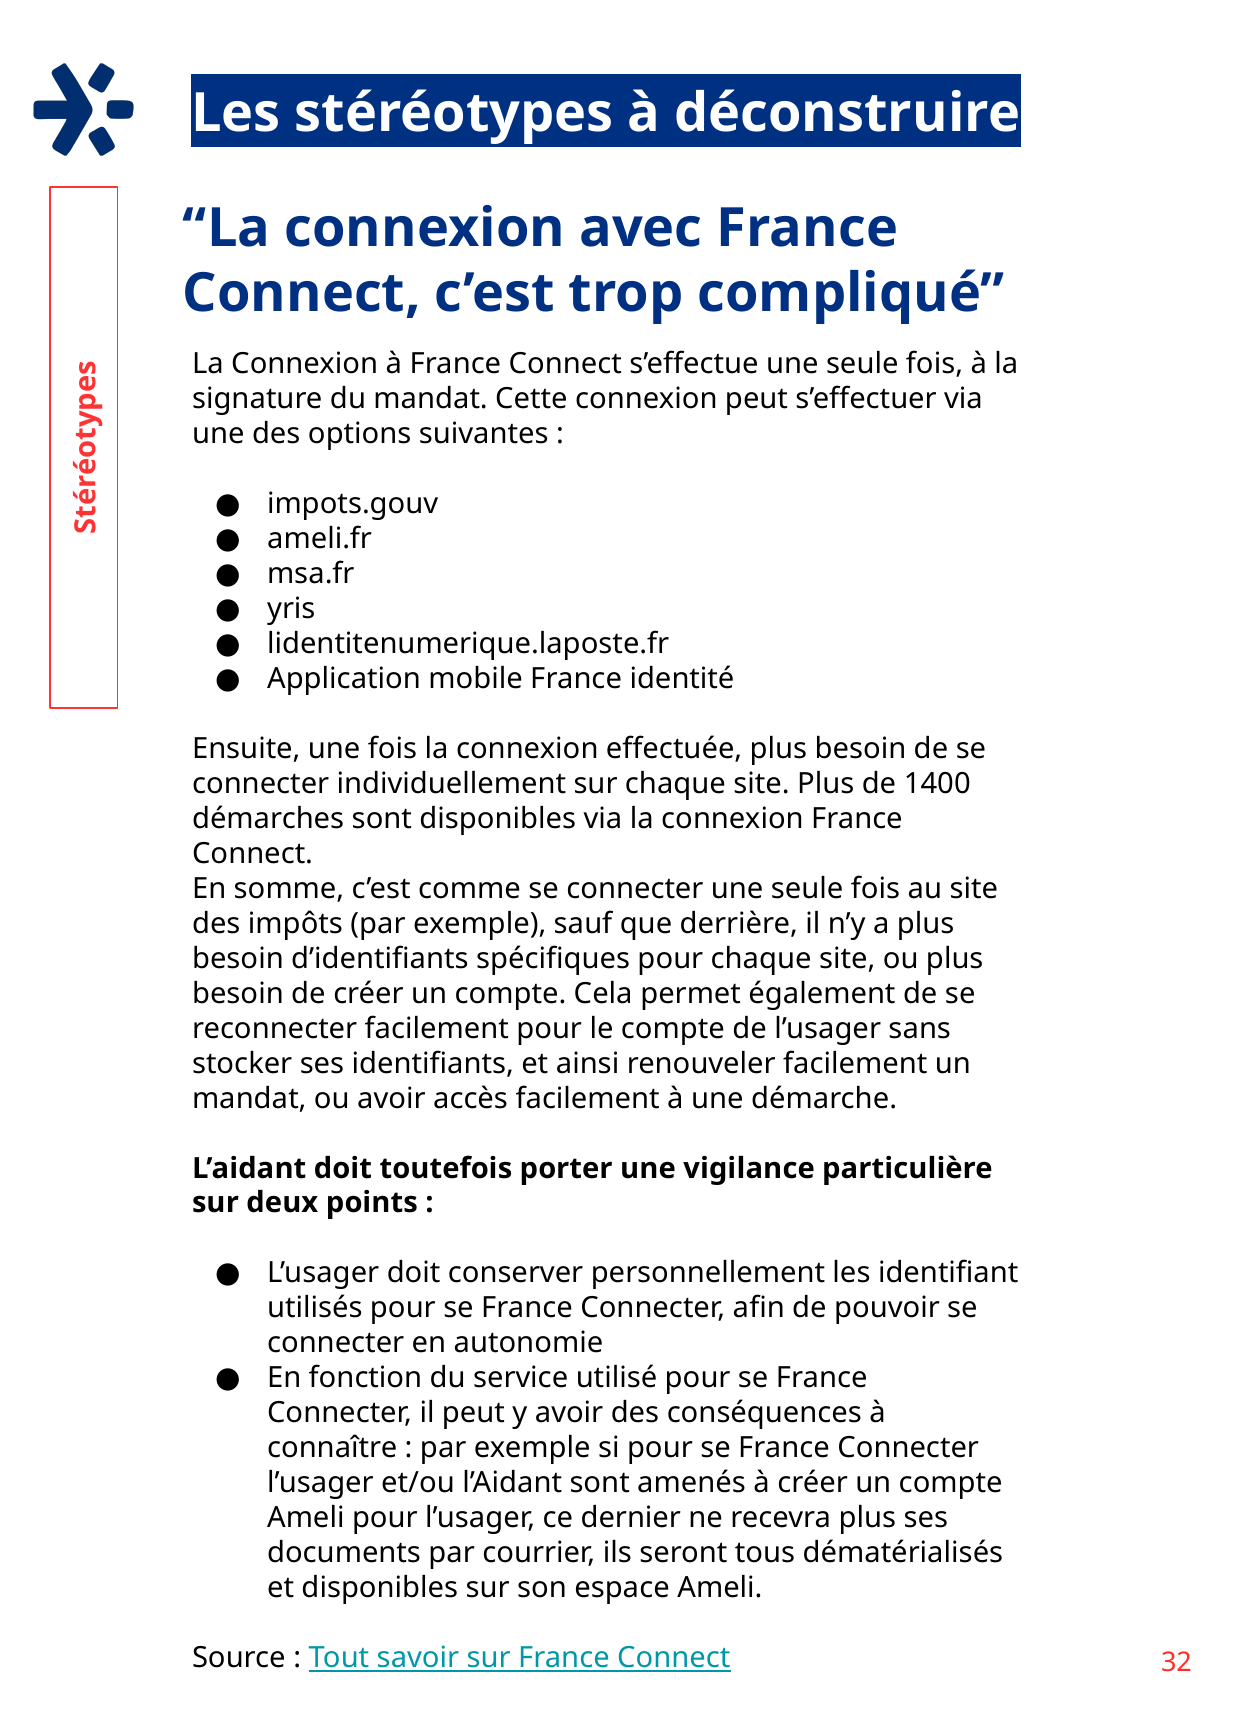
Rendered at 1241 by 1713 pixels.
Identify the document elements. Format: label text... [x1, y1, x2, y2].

text_box Les stéréotypes à déconstruire [185, 71, 1241, 148]
text_box “La connexion avec France Connect, c’est trop compliqué” [177, 187, 1157, 329]
text_box Stéréotypes [49, 187, 118, 709]
slide_number ‹#› [1136, 1621, 1211, 1705]
picture [32, 61, 135, 157]
text_box La Connexion à France Connect s’effectue une seule fois, à la signature du mandat. Cette connexion peut s’effectuer via une des options suivantes : impots.gouv ameli.fr msa.fr yris lidentitenumerique.laposte.fr Application mobile France identité Ensuite, une fois la connexion effectuée, plus besoin de se connecter individuellement sur chaque site. Plus de 1400 démarches sont disponibles via la connexion France Connect. En somme, c’est comme se connecter une seule fois au site des impôts (par exemple), sauf que derrière, il n’y a plus besoin d’identifiants spécifiques pour chaque site, ou plus besoin de créer un compte. Cela permet également de se reconnecter facilement pour le compte de l’usager sans stocker ses identifiants, et ainsi renouveler facilement un mandat, ou avoir accès facilement à une démarche. L’aidant doit toutefois porter une vigilance particulière sur deux points : L’usager doit conserver personnellement les identifiant utilisés pour se France Connecter, afin de pouvoir se connecter en autonomie En fonction du service utilisé pour se France Connecter, il peut y avoir des conséquences à connaître : par exemple si pour se France Connecter l’usager et/ou l’Aidant sont amenés à créer un compte Ameli pour l’usager, ce dernier ne recevra plus ses documents par courrier, ils seront tous dématérialisés et disponibles sur son espace Ameli. Source : Tout savoir sur France Connect [177, 329, 1035, 1693]
